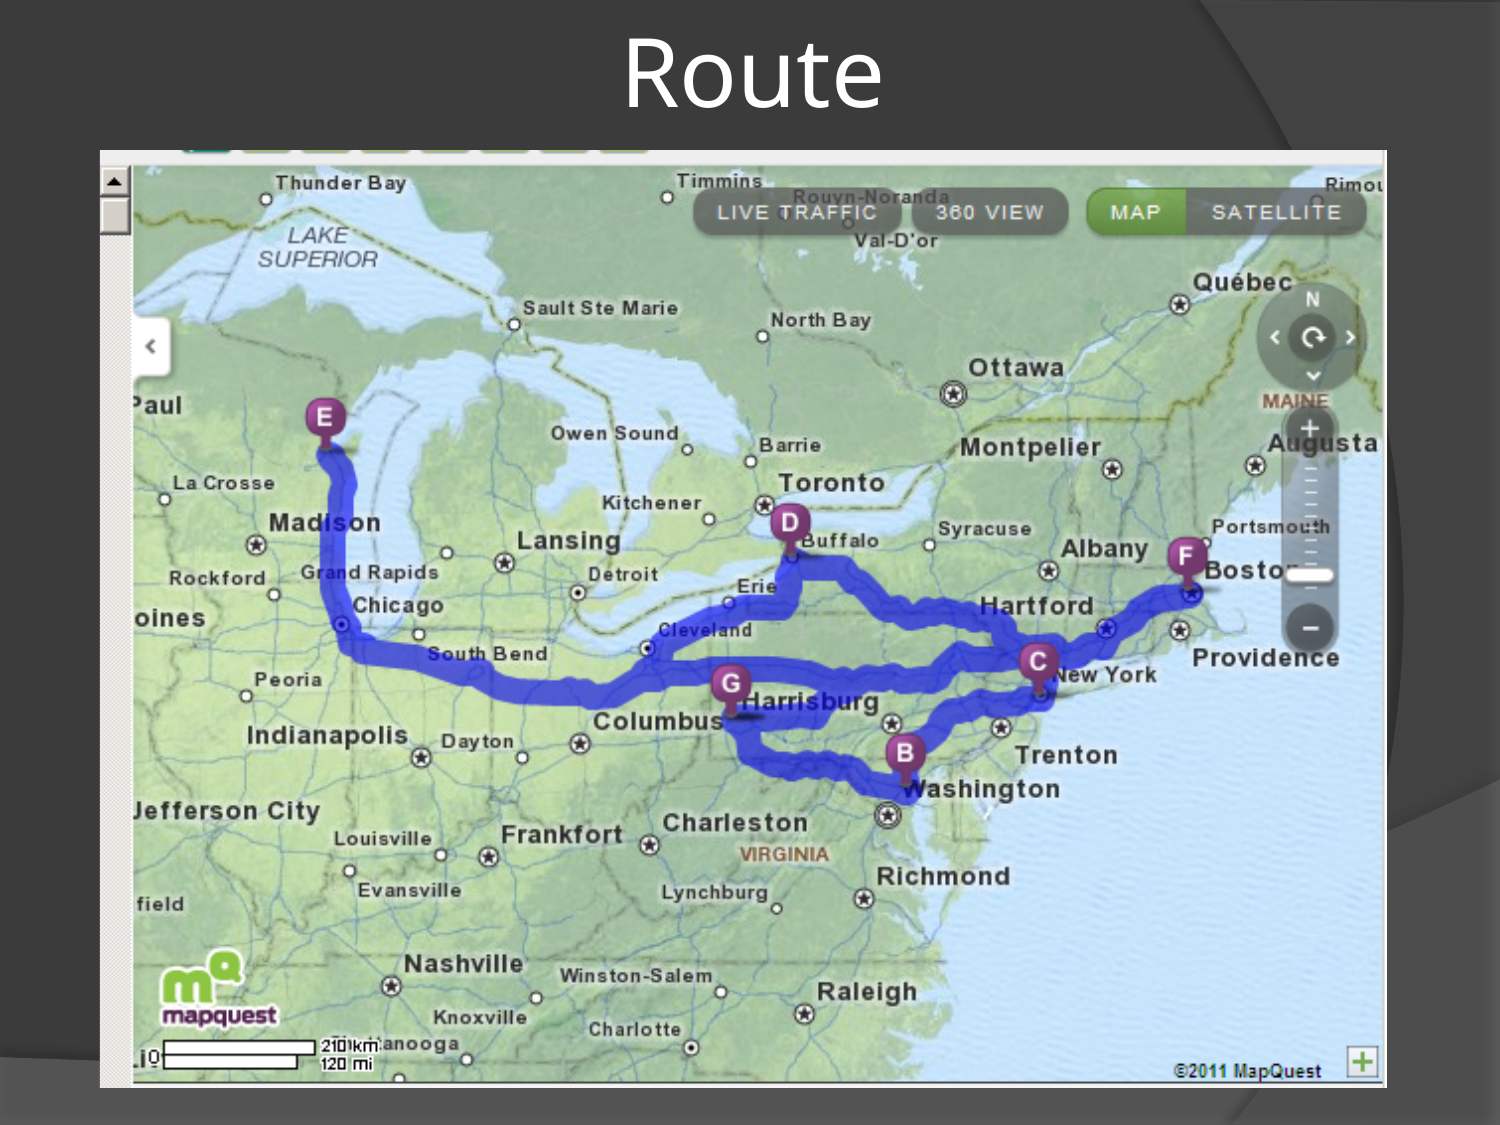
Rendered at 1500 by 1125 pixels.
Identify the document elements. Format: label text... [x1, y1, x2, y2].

title Route [162, 0, 1388, 141]
picture [99, 149, 1388, 1088]
